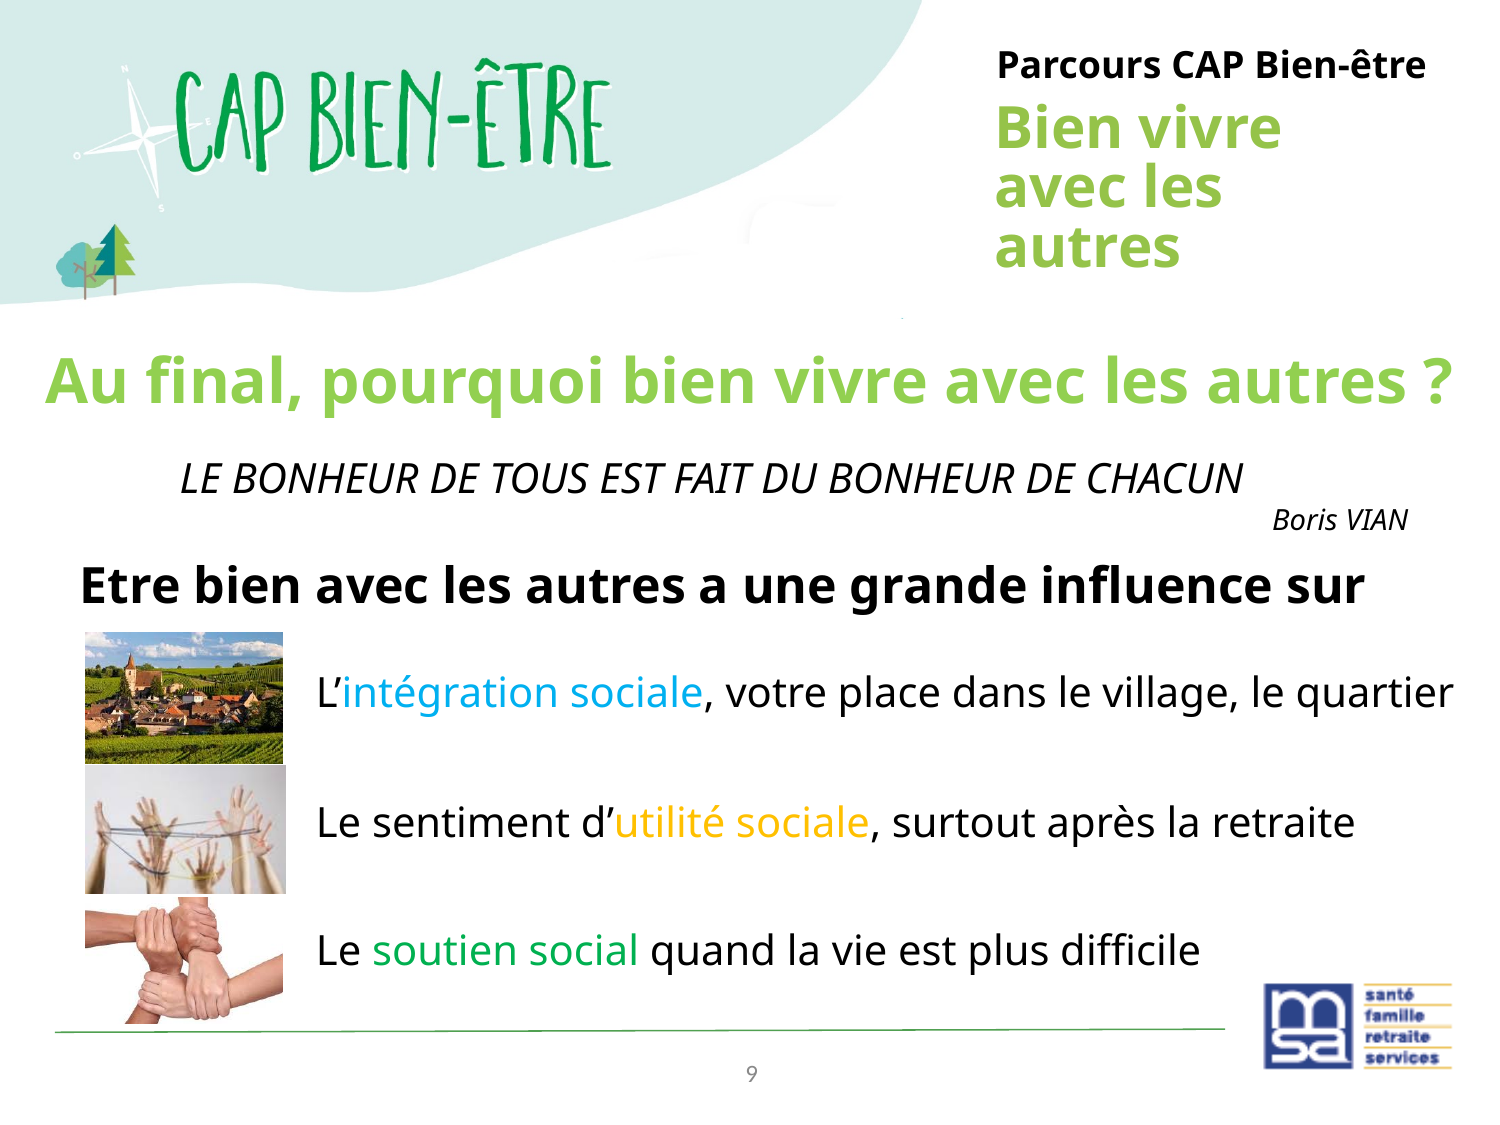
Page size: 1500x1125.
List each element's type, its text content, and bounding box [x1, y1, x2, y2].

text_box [54, 1028, 1226, 1033]
text_box Au final, pourquoi bien vivre avec les autres ? [0, 347, 1500, 421]
text_box Bien vivre avec les autres [960, 108, 1317, 272]
picture [0, 0, 941, 320]
text_box LE BONHEUR DE TOUS EST FAIT DU BONHEUR DE CHACUN Boris VIAN [0, 444, 1424, 555]
picture [85, 897, 283, 1024]
text_box Le soutien social quand la vie est plus difficile [301, 915, 1308, 988]
text_box Parcours CAP Bien-être [968, 34, 1455, 94]
picture [85, 765, 286, 894]
text_box L’intégration sociale, votre place dans le village, le quartier [301, 657, 1477, 728]
text_box Le sentiment d’utilité sociale, surtout après la retraite [301, 788, 1412, 858]
picture [1250, 929, 1476, 1125]
slide_number – 9 [560, 1027, 1245, 1042]
picture [85, 632, 283, 764]
text_box 9 [54, 1042, 1245, 1103]
text_box Etre bien avec les autres a une grande influence sur [64, 545, 1480, 622]
